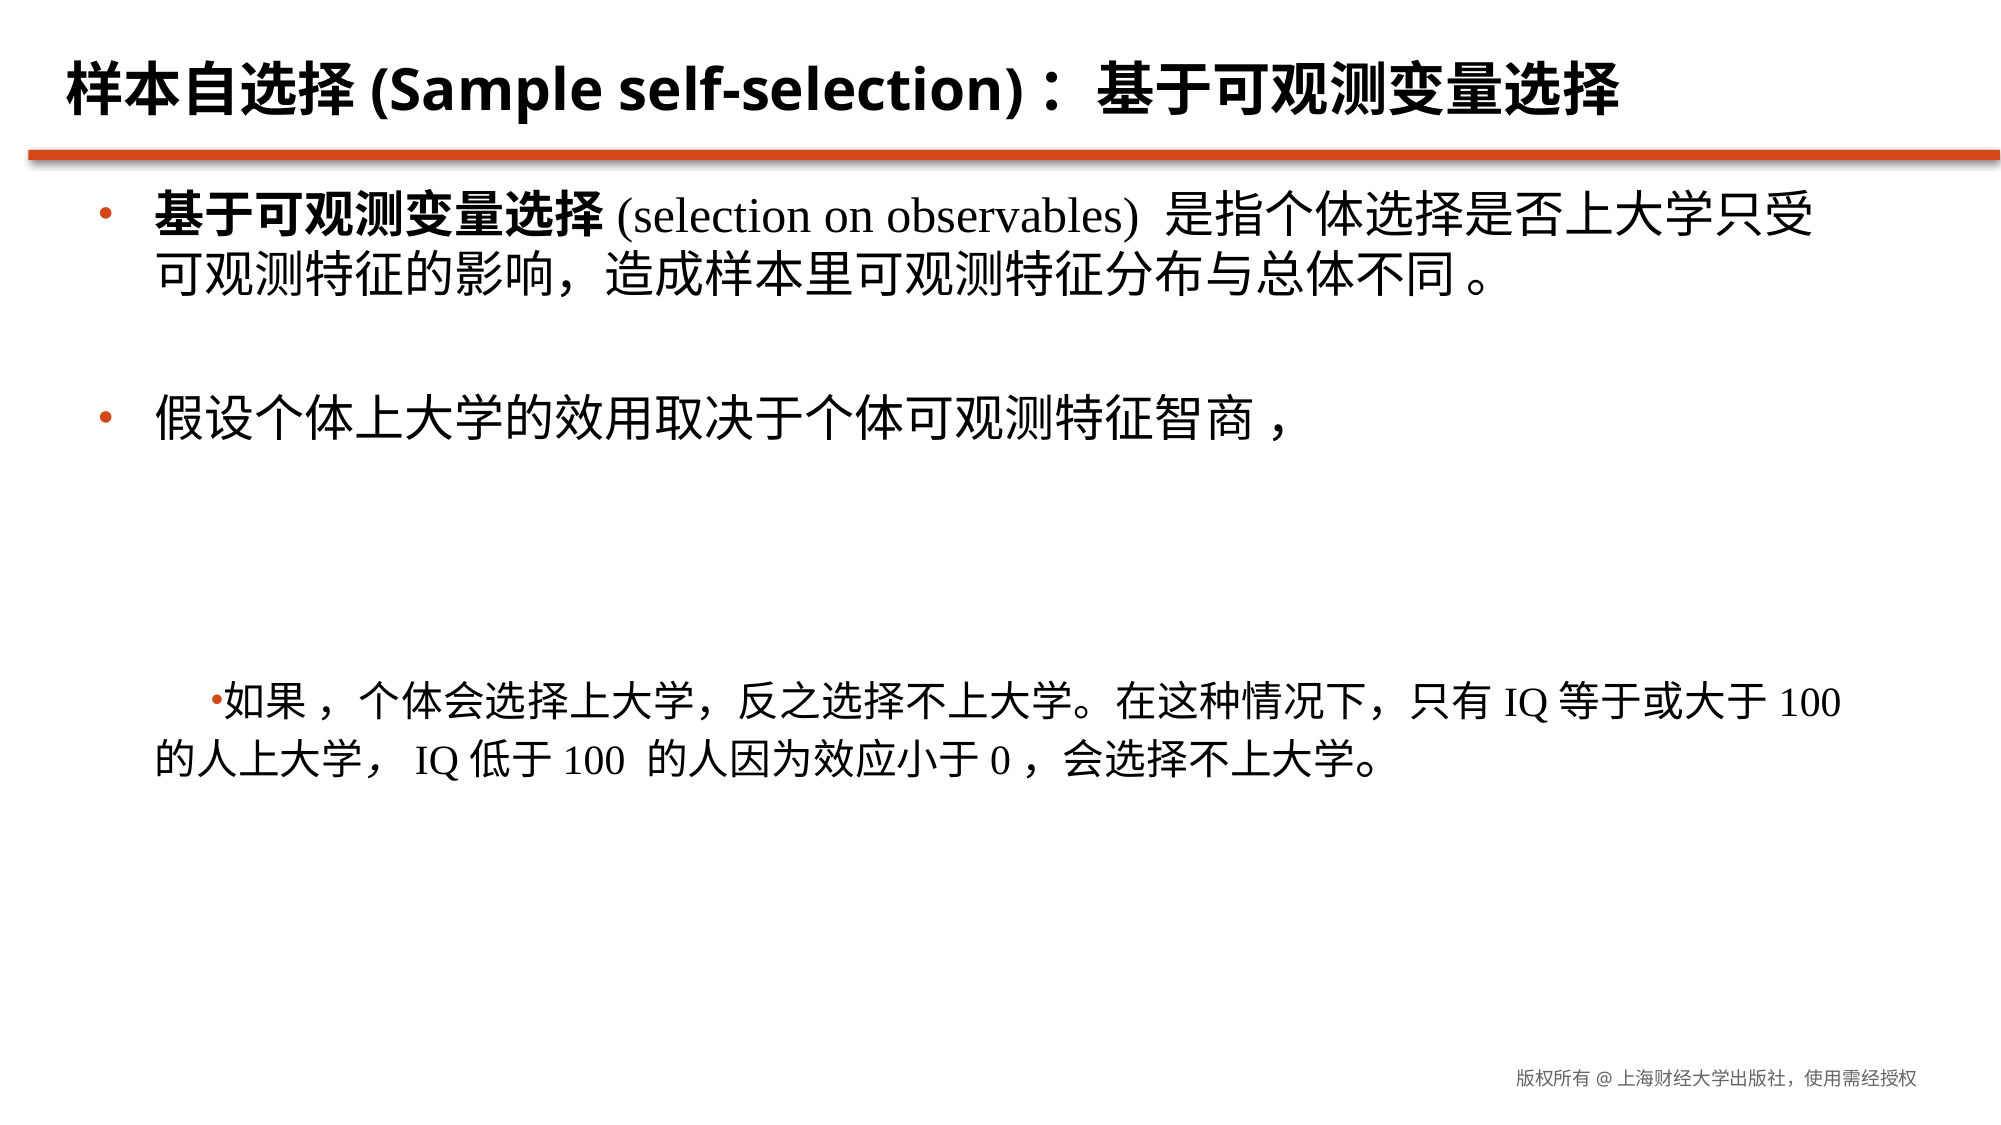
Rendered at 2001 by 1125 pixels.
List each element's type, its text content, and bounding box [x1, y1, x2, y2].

title 样本自选择(Sample self-selection)：基于可观测变量选择 [50, 50, 1825, 138]
footer 版权所有@上海财经大学出版社，使用需经授权 [1483, 1046, 1950, 1109]
